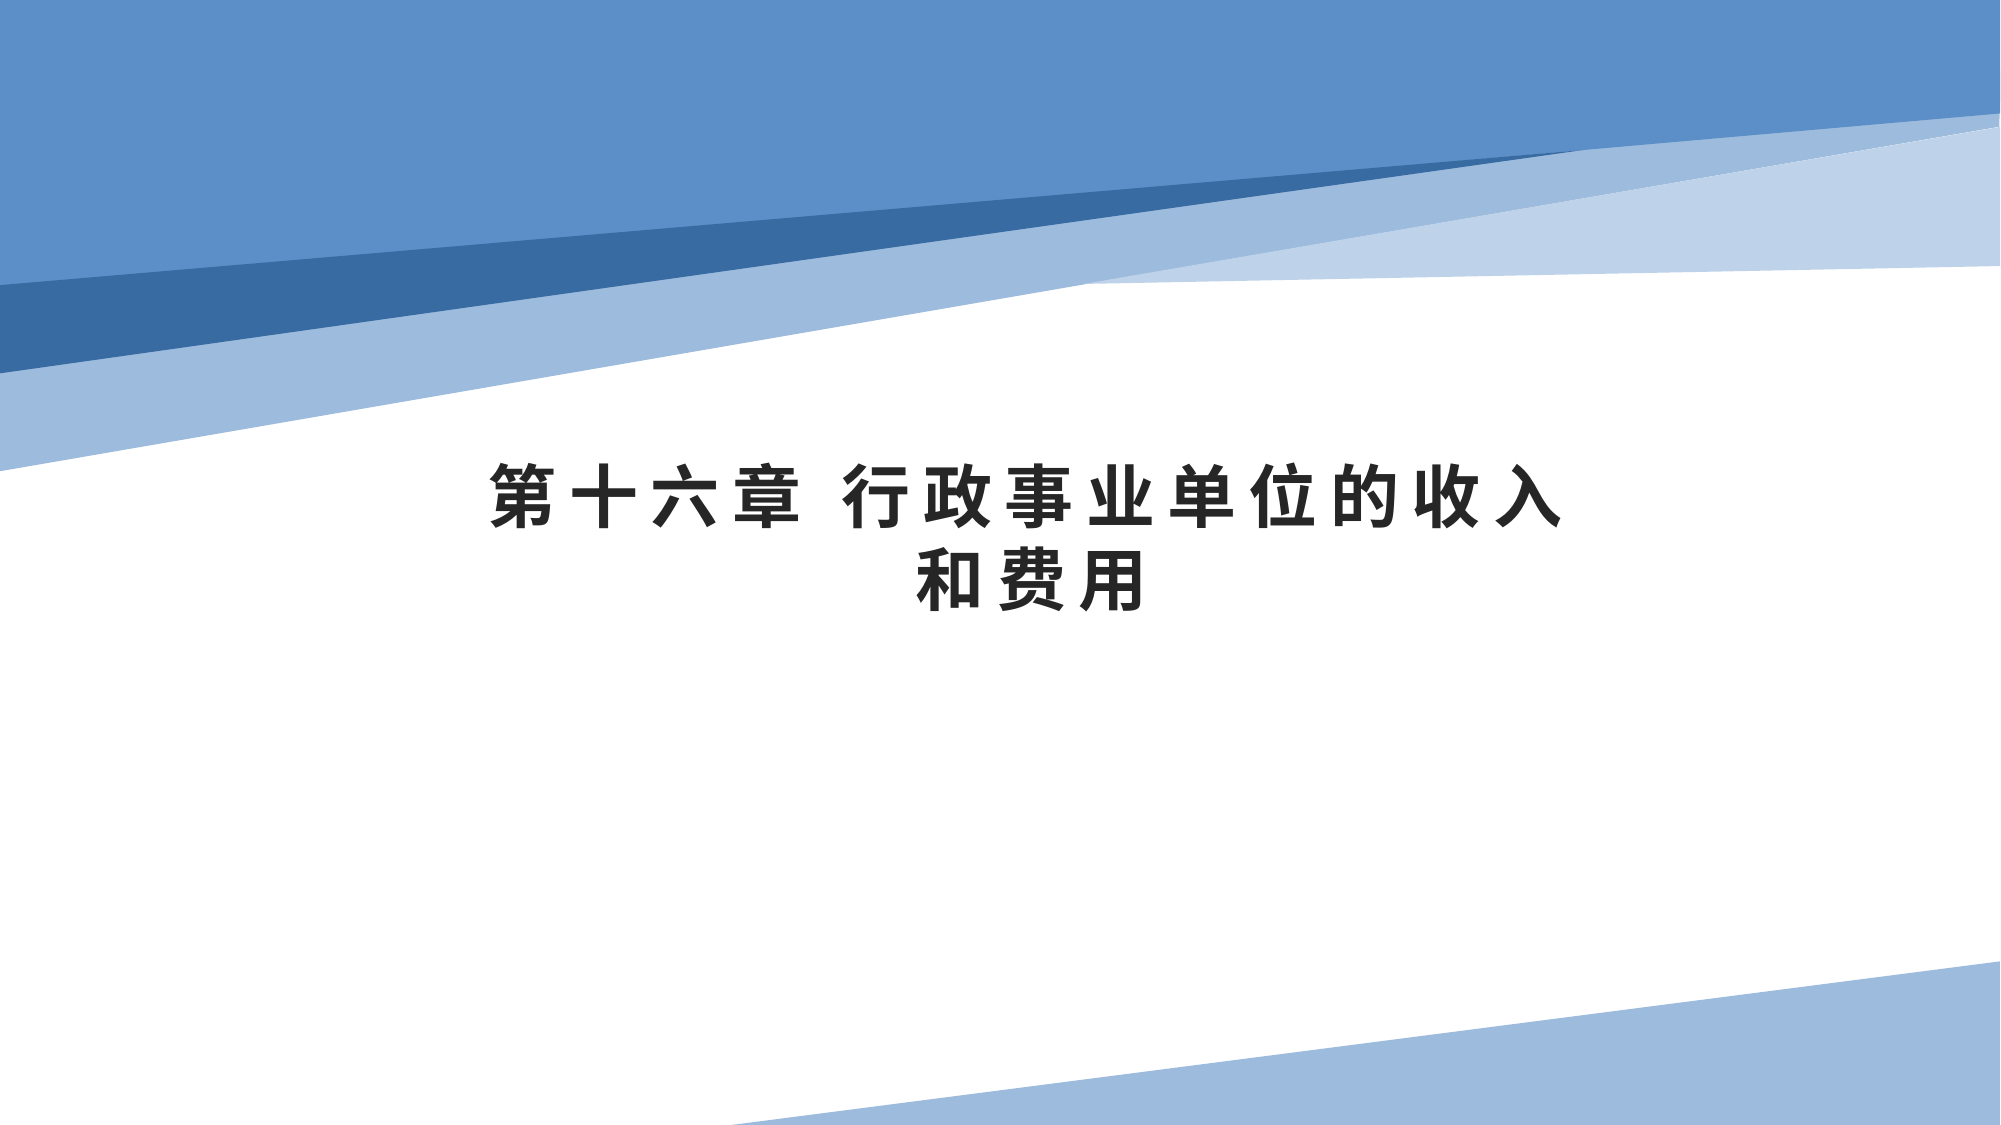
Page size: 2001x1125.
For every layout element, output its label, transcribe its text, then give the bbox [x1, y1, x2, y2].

title 第十六章 行政事业单位的收入和费用 [447, 443, 1616, 627]
